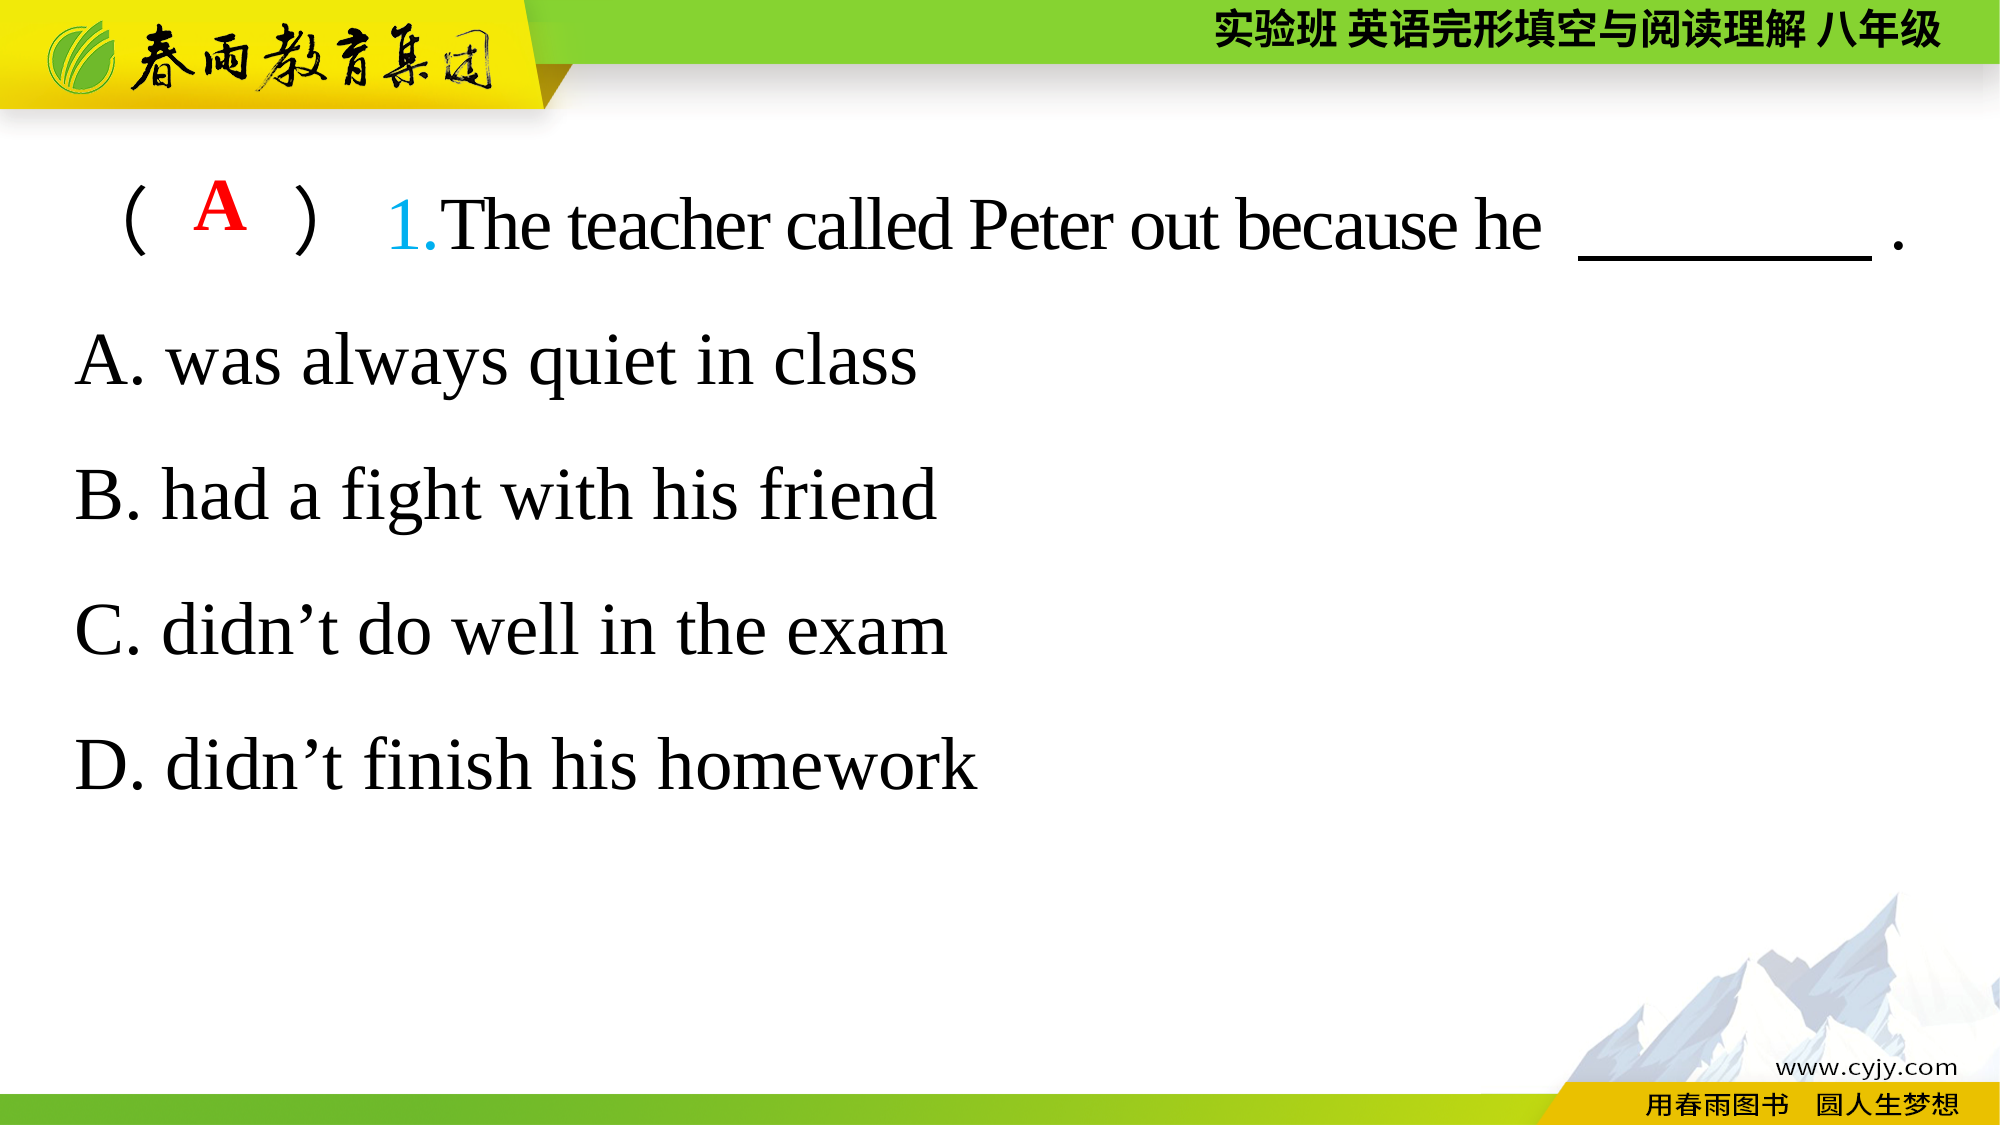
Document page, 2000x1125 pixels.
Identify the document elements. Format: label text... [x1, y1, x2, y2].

text_box A [178, 147, 263, 253]
picture [0, 0, 2000, 1125]
list （ ）1.The teacher called Peter out because he . A. was always quiet in class B. had a fight with his friend C. didn’t do well in the exam D. didn’t finish his homework [59, 122, 1944, 820]
